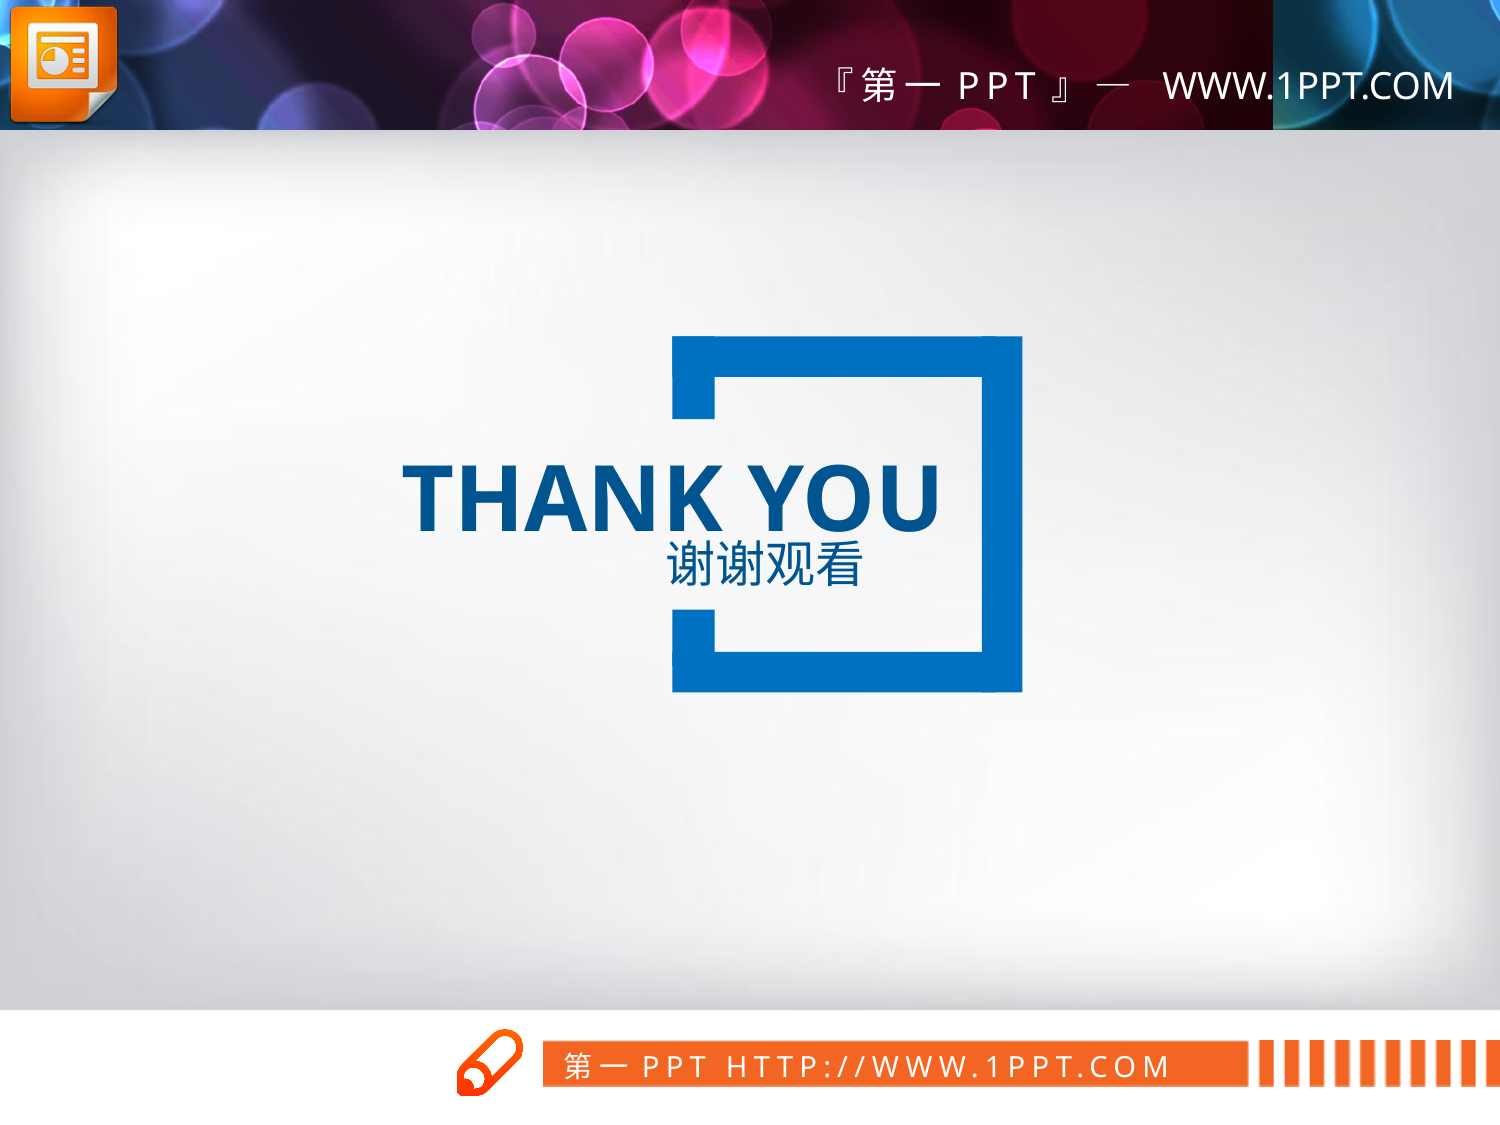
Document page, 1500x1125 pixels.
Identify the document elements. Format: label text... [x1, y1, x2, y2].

text_box [981, 336, 1023, 693]
picture [543, 1040, 1500, 1087]
text_box THANK YOU [401, 439, 946, 550]
picture [0, 0, 1500, 1012]
text_box [672, 336, 981, 377]
text_box [672, 377, 715, 420]
text_box 谢谢观看 [603, 550, 866, 593]
text_box [672, 609, 715, 651]
text_box [672, 651, 996, 693]
